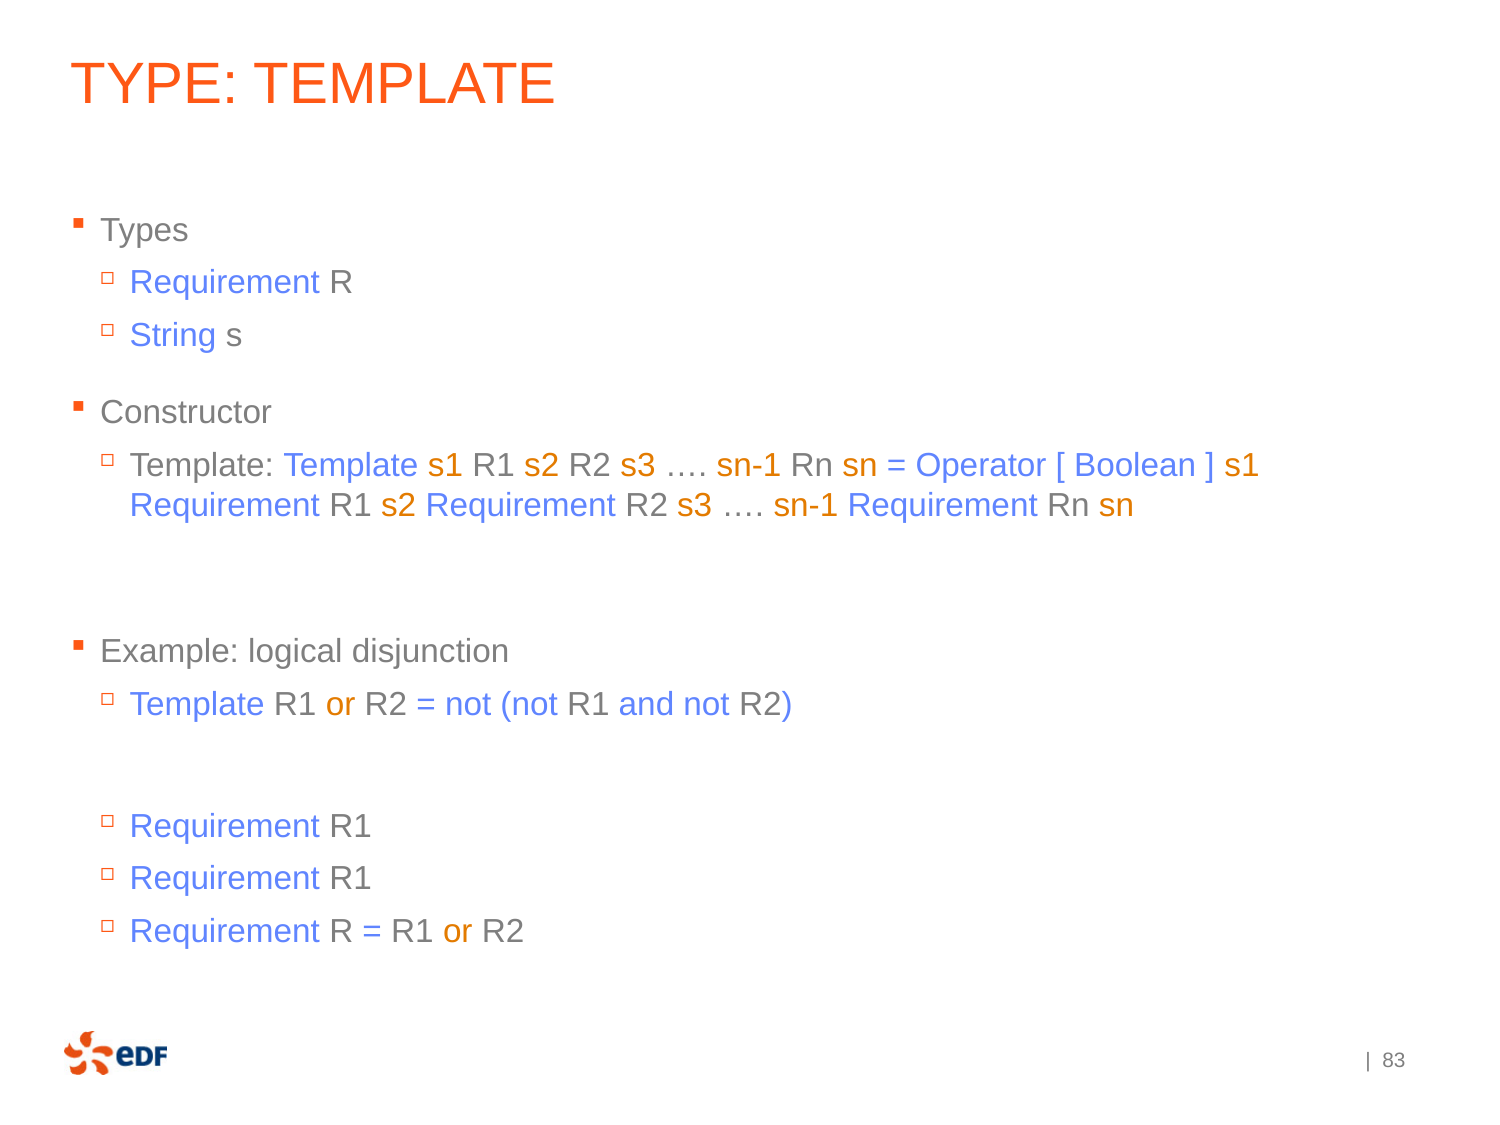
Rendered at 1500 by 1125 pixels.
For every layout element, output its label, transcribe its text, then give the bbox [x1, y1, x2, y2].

title Type: Template [64, 45, 1436, 185]
picture [64, 1031, 167, 1075]
list Types Requirement R String s Constructor Template: Template s1 R1 s2 R2 s3 …. sn-1 Rn sn = Operator [ Boolean ] s1 Requirement R1 s2 Requirement R2 s3 …. sn-1 Requirement Rn sn Example: logical disjunction Template R1 or R2 = not (not R1 and not R2) Requirement R1 Requirement R1 Requirement R = R1 or R2 [64, 208, 1459, 1005]
